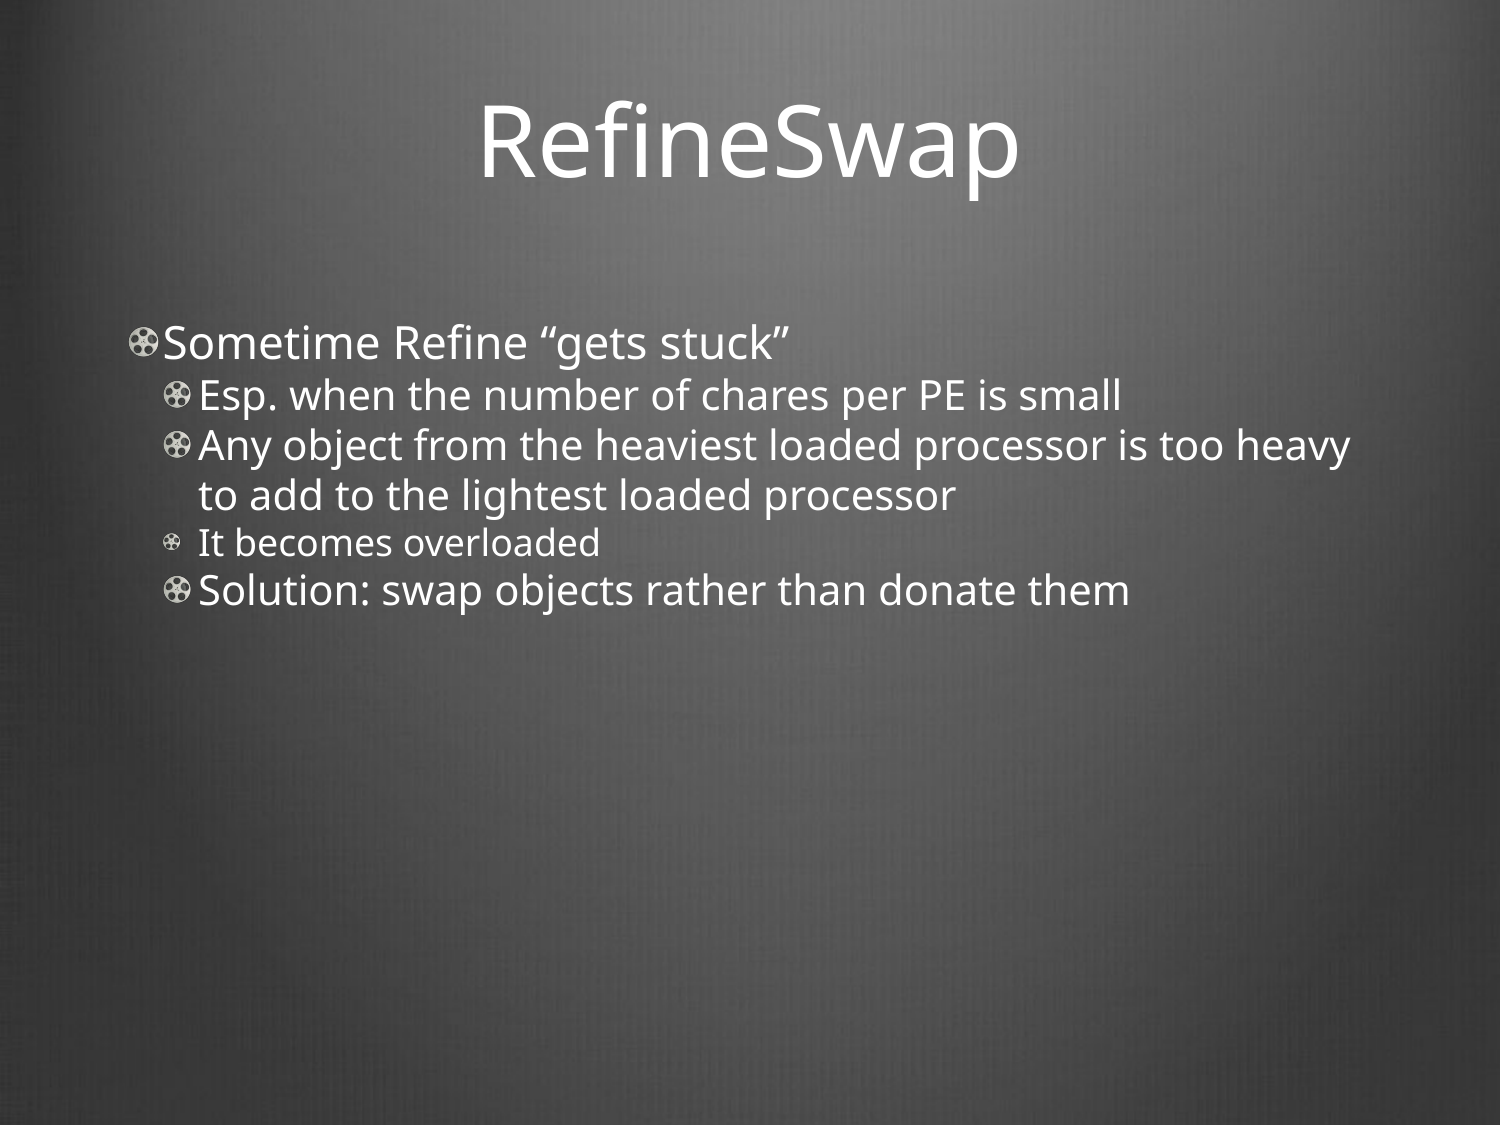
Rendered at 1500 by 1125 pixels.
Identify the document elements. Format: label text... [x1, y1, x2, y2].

text_box Sometime Refine “gets stuck” Esp. when the number of chares per PE is small Any object from the heaviest loaded processor is too heavy to add to the lightest loaded processor It becomes overloaded Solution: swap objects rather than donate them [112, 306, 1388, 1005]
text_box RefineSwap [112, 19, 1388, 255]
picture [0, 0, 1500, 1125]
